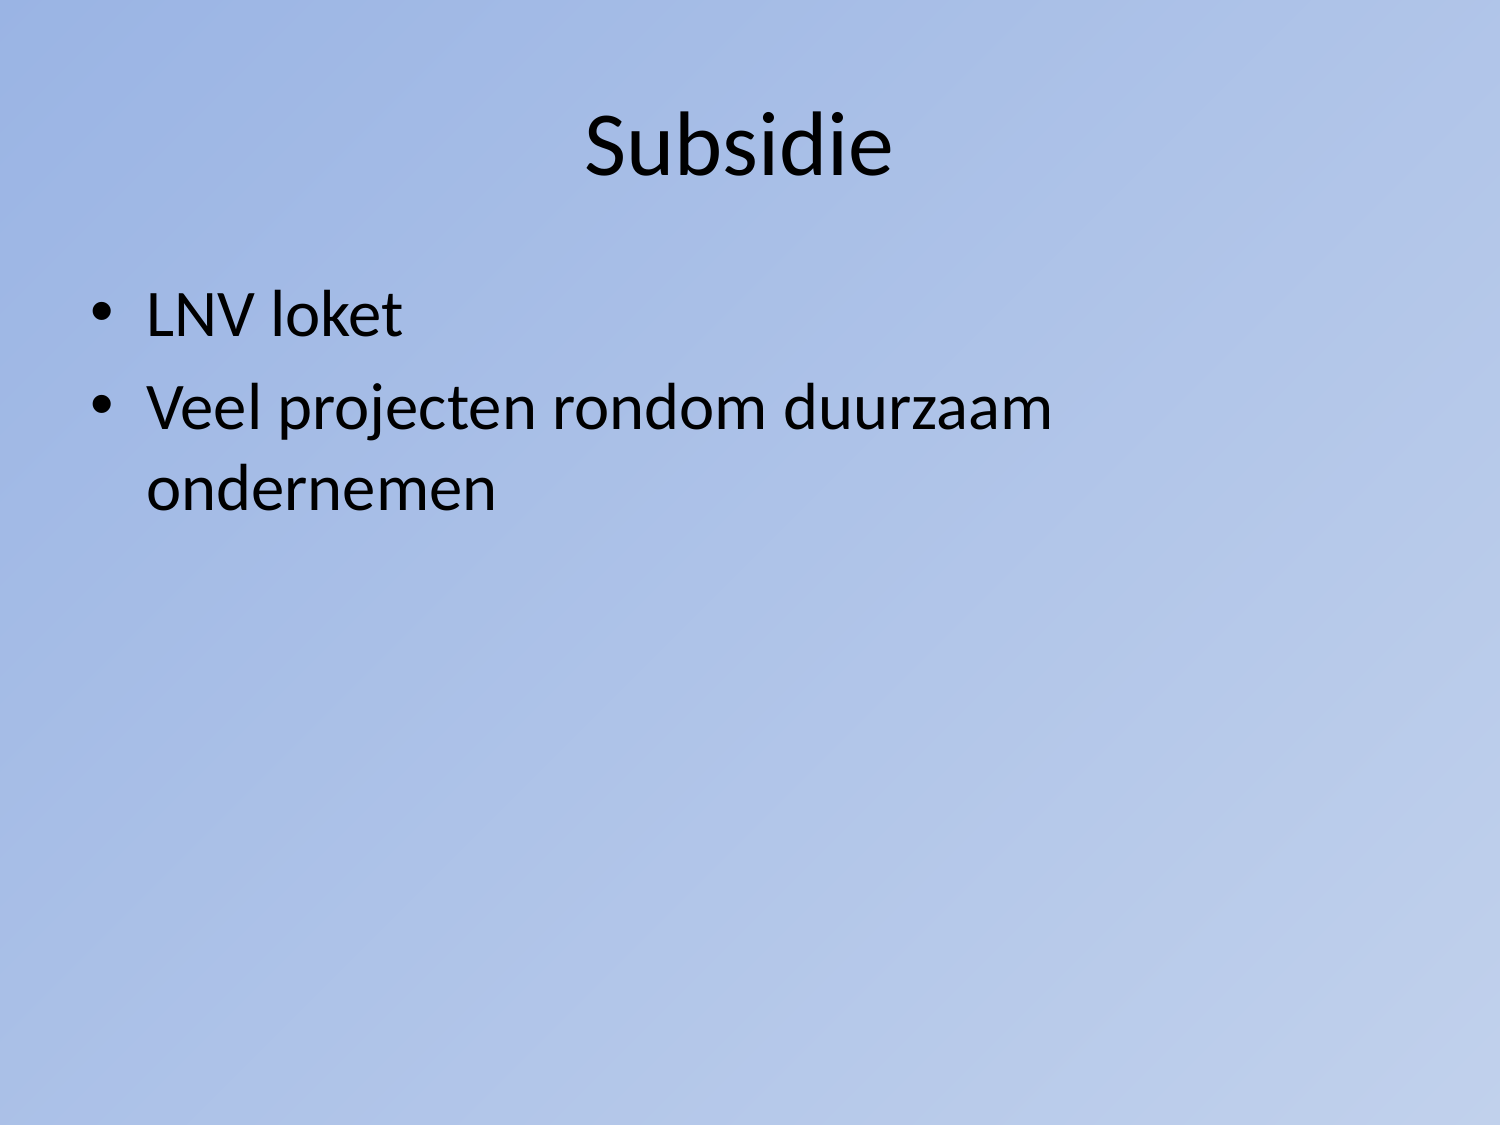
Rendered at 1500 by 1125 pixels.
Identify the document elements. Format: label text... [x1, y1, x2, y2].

list LNV loket Veel projecten rondom duurzaam ondernemen [75, 262, 1425, 1005]
title Subsidie [75, 45, 1425, 233]
